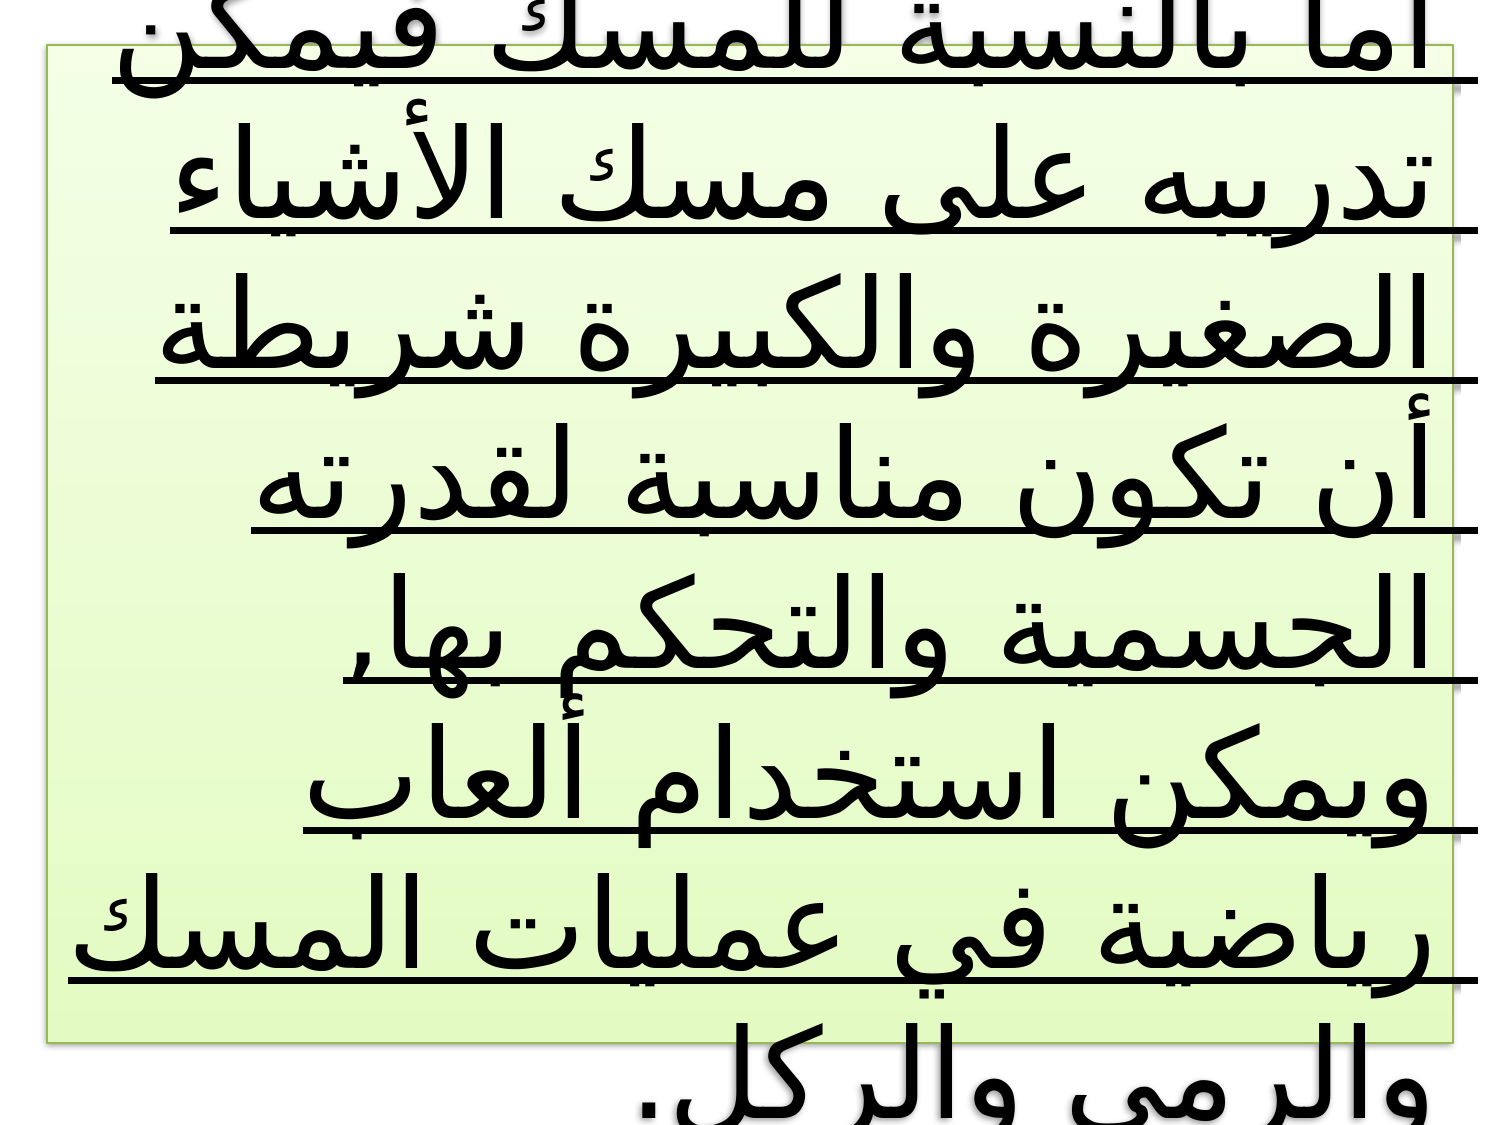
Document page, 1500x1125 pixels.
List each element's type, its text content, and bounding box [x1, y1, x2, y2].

title أما بالنسبة للمسك فيمكن تدريبه على مسك الأشياء الصغيرة والكبيرة شريطة أن تكون مناسبة لقدرته الجسمية والتحكم بها, ويمكن استخدام ألعاب رياضية في عمليات المسك والرمي والركل. [46, 44, 1454, 1044]
